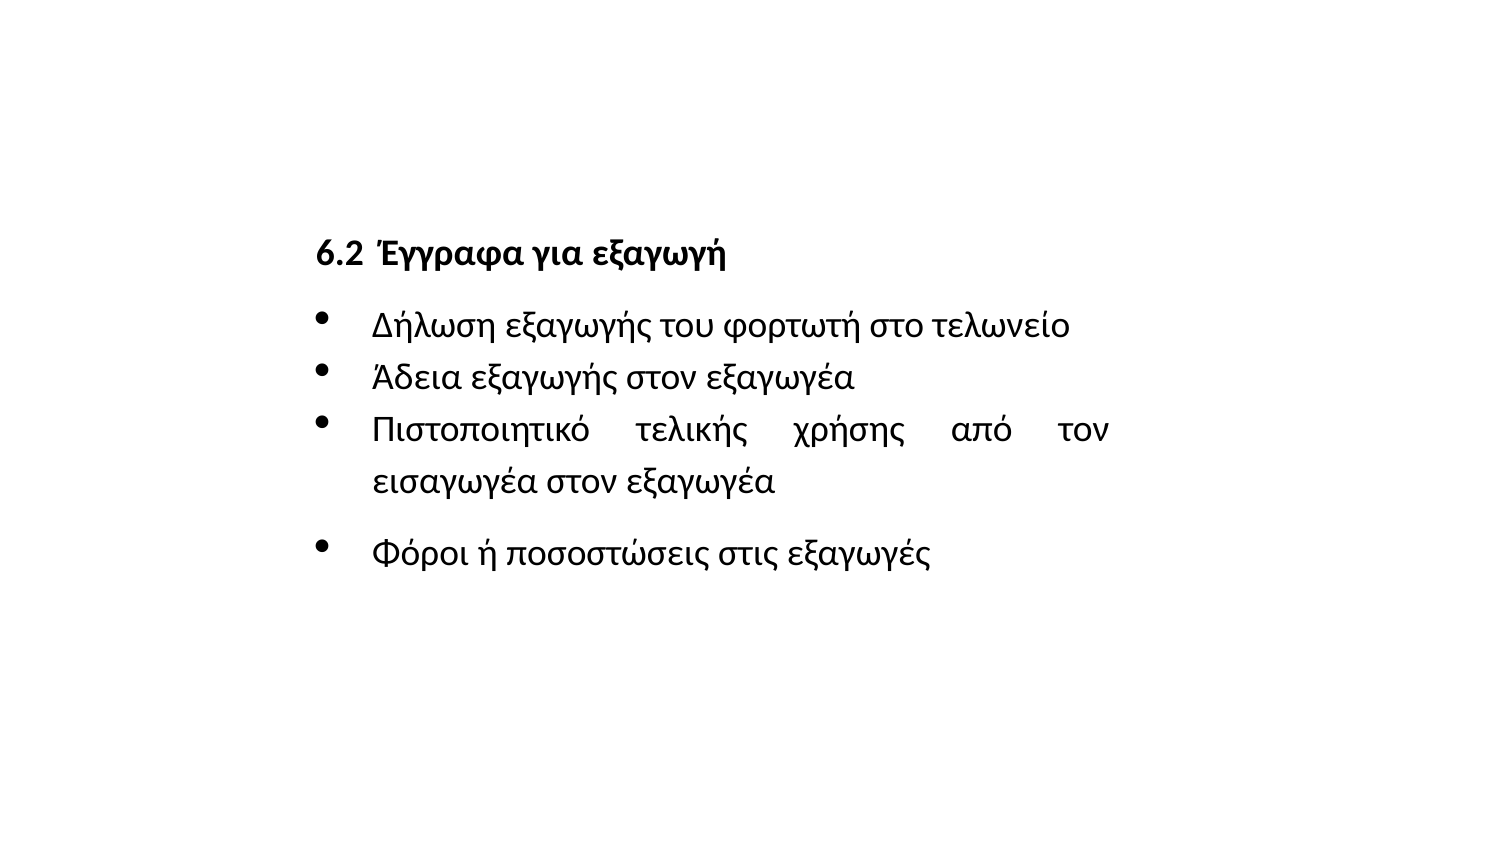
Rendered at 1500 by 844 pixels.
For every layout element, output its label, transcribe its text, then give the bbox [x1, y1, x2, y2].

text_box 6.2 Έγγραφα για εξαγωγή Δήλωση εξαγωγής του φορτωτή στο τελωνείο Άδεια εξαγωγής στον εξαγωγέα Πιστοποιητικό τελικής χρήσης από τον εισαγωγέα στον εξαγωγέα Φόροι ή ποσοστώσεις στις εξαγωγές [301, 213, 1125, 581]
